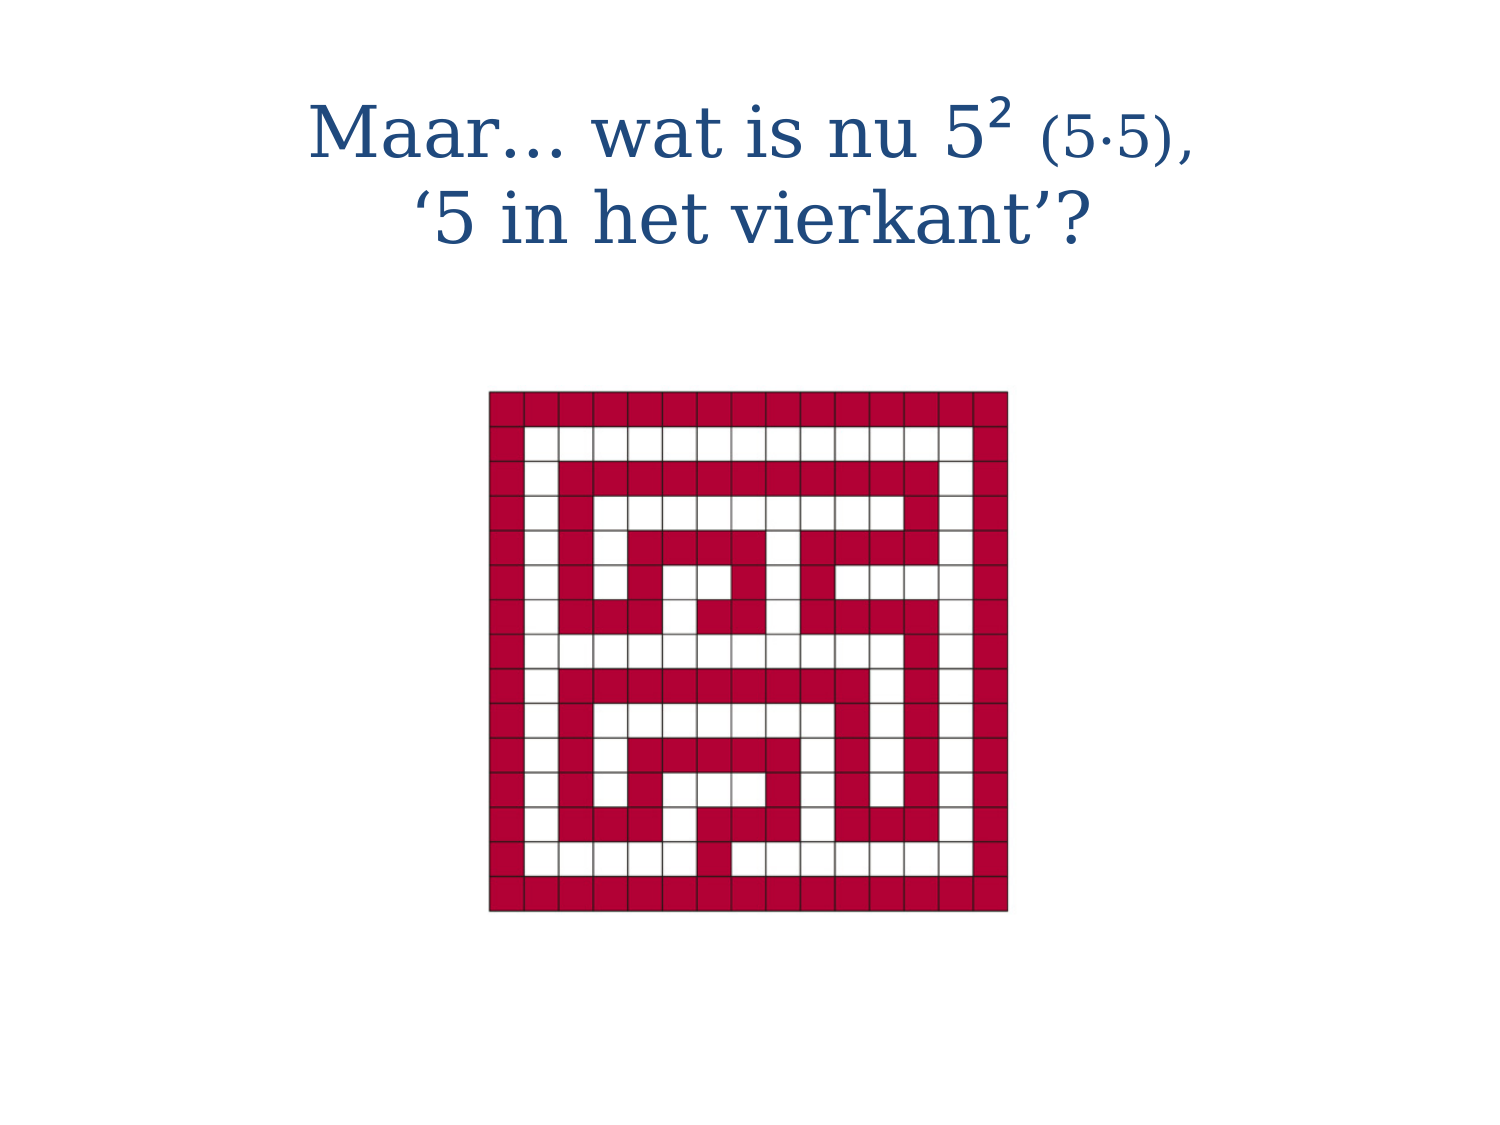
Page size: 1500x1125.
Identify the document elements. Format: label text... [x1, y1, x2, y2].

title Maar... wat is nu 5² (5·5), ‘5 in het vierkant’? [76, 78, 1427, 266]
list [478, 385, 1020, 917]
